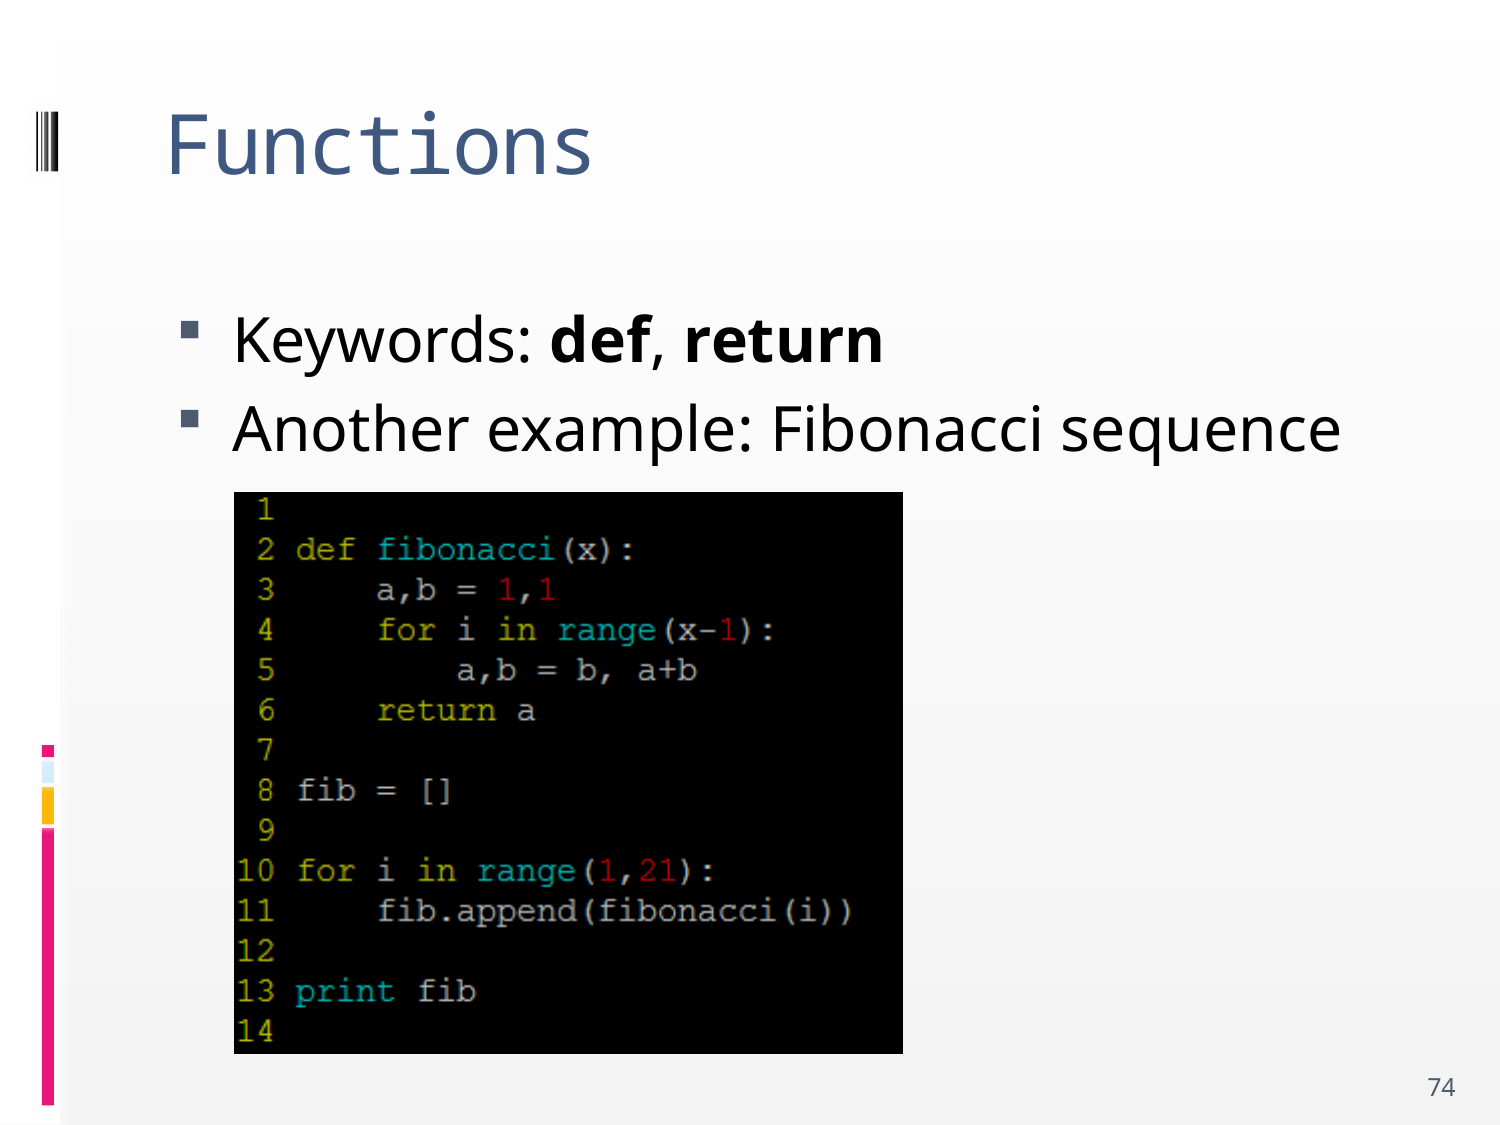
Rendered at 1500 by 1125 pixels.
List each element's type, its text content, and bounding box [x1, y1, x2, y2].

slide_number 74 [1412, 1052, 1488, 1113]
picture [233, 491, 903, 1055]
title Functions [150, 83, 1425, 234]
list Keywords: def, return Another example: Fibonacci sequence [150, 292, 1425, 1043]
